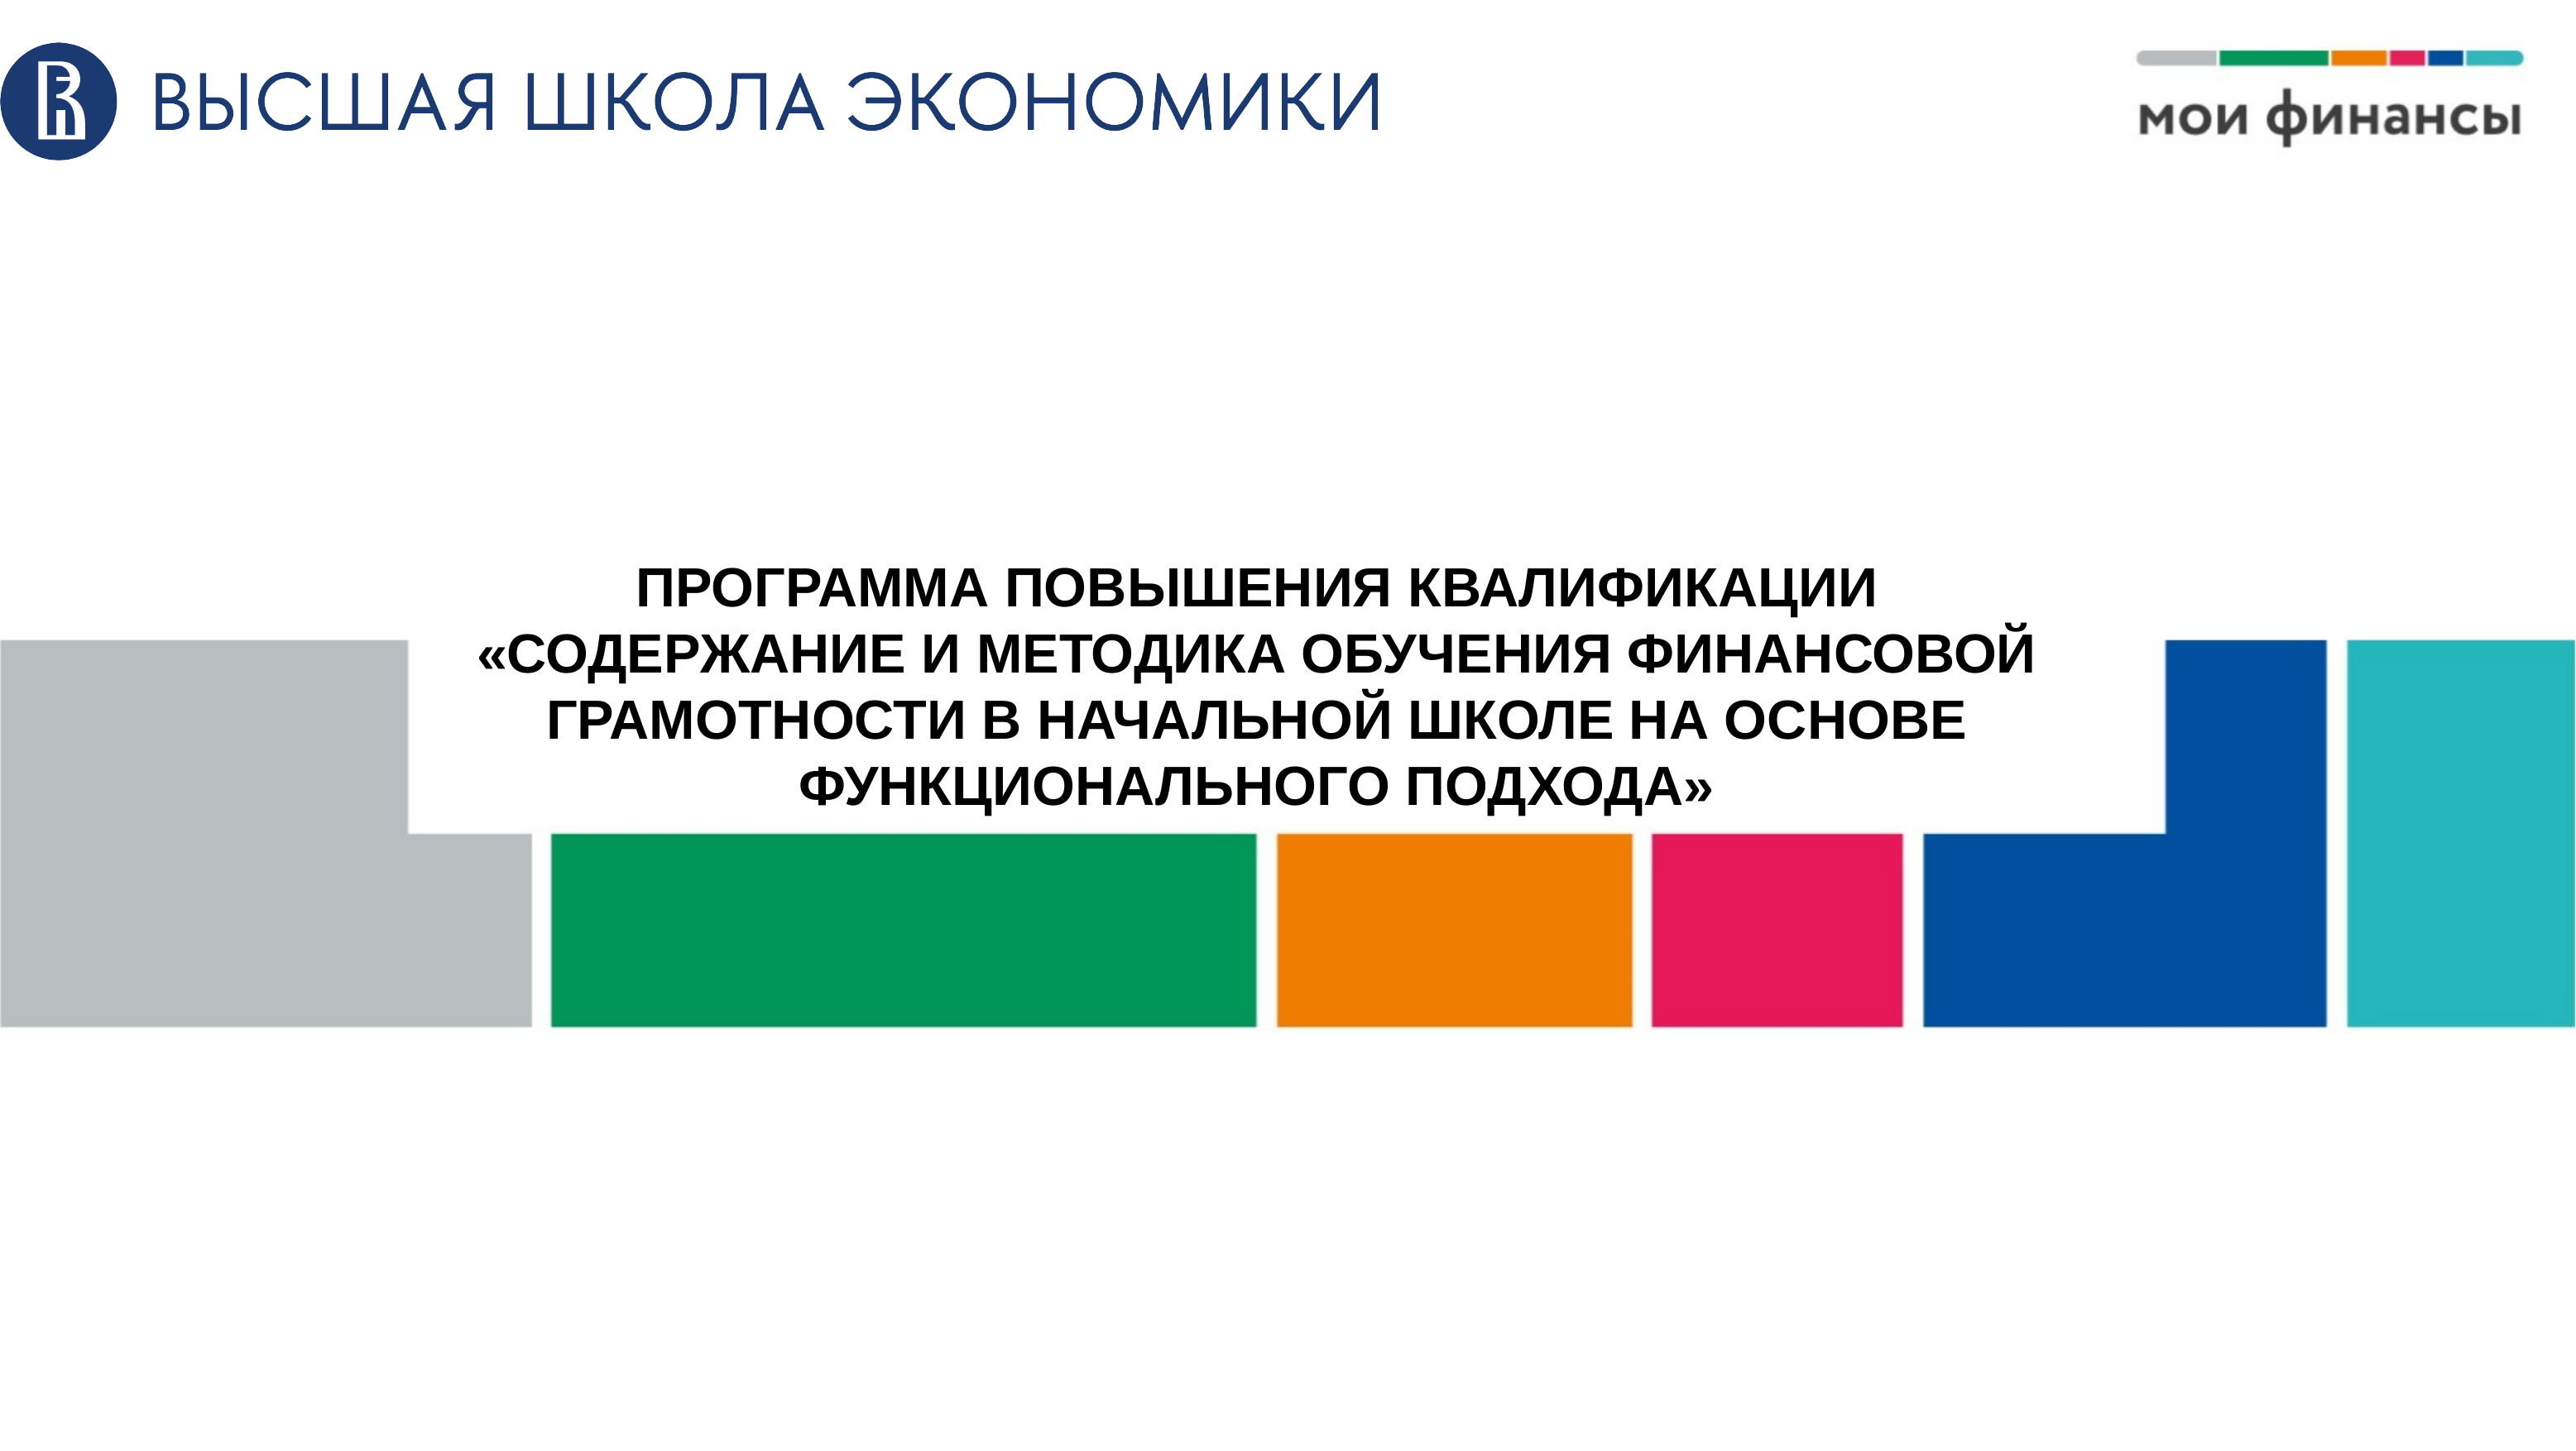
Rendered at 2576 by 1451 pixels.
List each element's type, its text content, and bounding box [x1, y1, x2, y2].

text_box ПРОГРАММА ПОВЫШЕНИЯ КВАЛИФИКАЦИИ «СОДЕРЖАНИЕ И МЕТОДИКА ОБУЧЕНИЯ ФИНАНСОВОЙ ГРАМОТНОСТИ В НАЧАЛЬНОЙ ШКОЛЕ НА ОСНОВЕ ФУНКЦИОНАЛЬНОГО ПОДХОДА» [418, 542, 2096, 826]
picture [0, 0, 2576, 1451]
